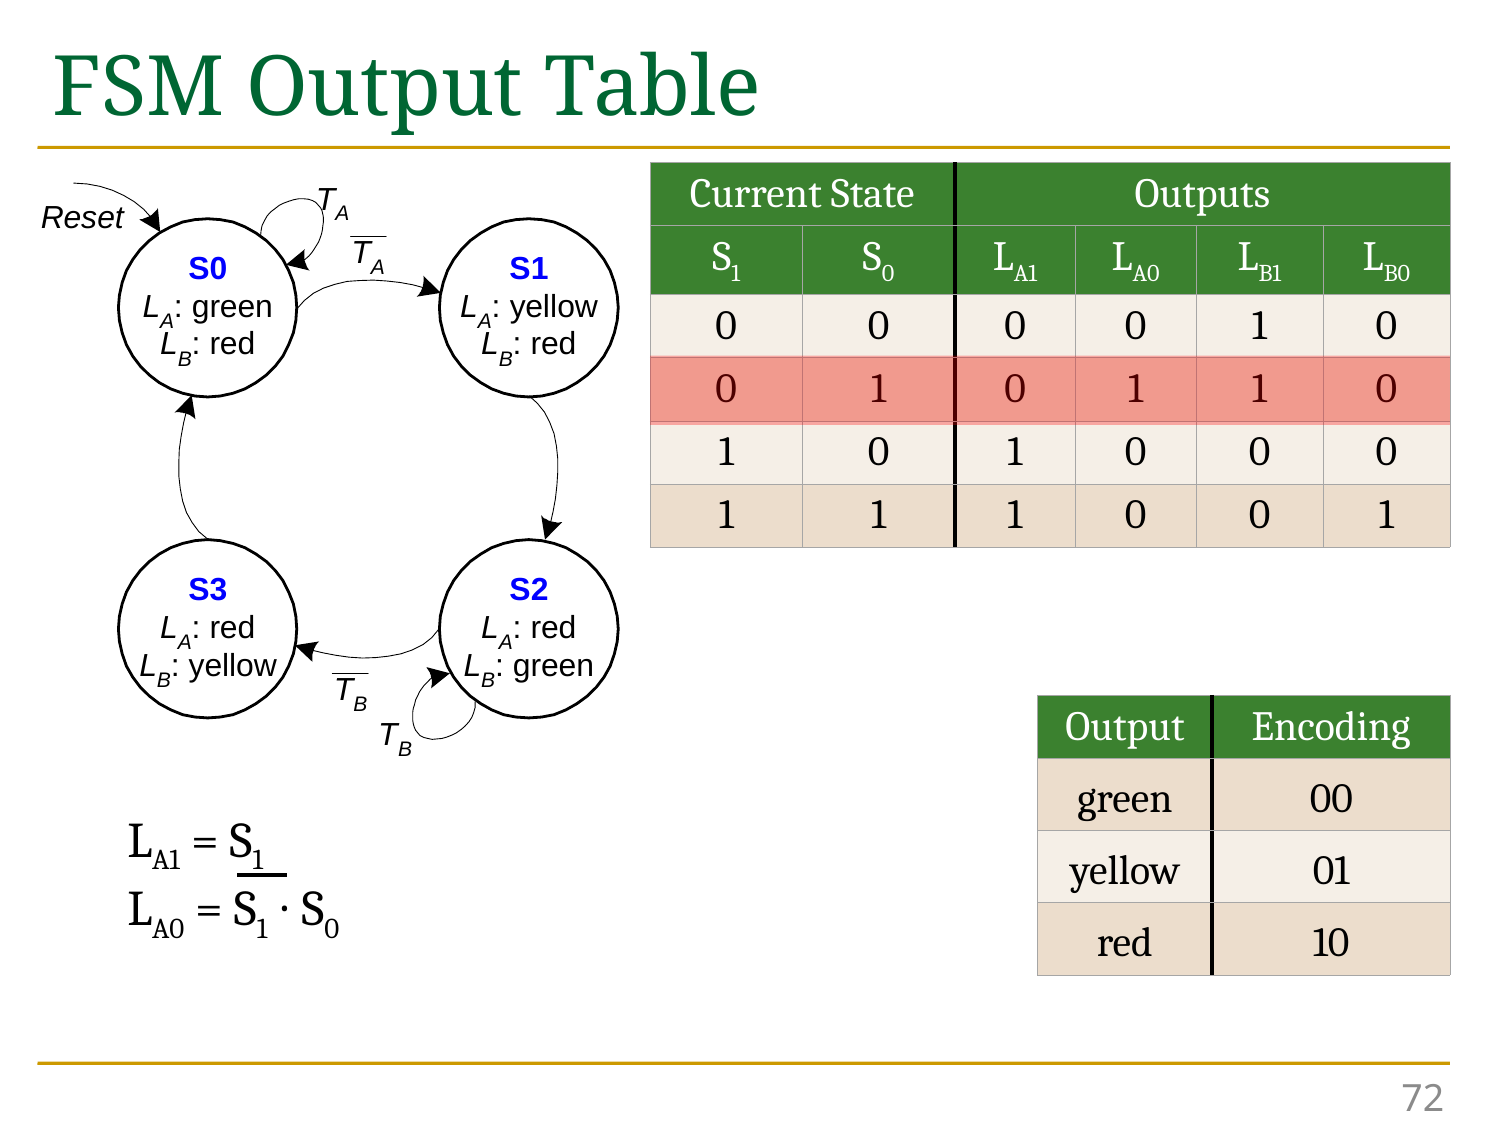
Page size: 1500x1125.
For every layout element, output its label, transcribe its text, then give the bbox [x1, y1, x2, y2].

table_cell 1 [651, 485, 802, 547]
table_cell 0 [803, 295, 953, 355]
table_cell 10 [1214, 903, 1450, 975]
table_cell 0 [1197, 425, 1323, 484]
table_cell 1 [803, 485, 953, 547]
table_cell 1 [651, 425, 802, 484]
table_header Current State [651, 163, 953, 225]
table_cell 0 [1076, 295, 1196, 355]
table_cell 1 [957, 485, 1075, 547]
table_cell 0 [1076, 425, 1196, 484]
table_cell 0 [1076, 485, 1196, 547]
table_cell 0 [803, 425, 953, 484]
table_cell 0 [1197, 485, 1323, 547]
table_cell LA0 [1076, 226, 1196, 294]
table_cell S1 [651, 226, 802, 294]
table_cell 0 [1324, 425, 1450, 484]
table_header Outputs [957, 163, 1450, 225]
table_cell 01 [1214, 831, 1450, 902]
table_cell 0 [651, 295, 802, 355]
table_cell LB0 [1324, 226, 1450, 294]
text_box [650, 355, 1450, 425]
table_header Encoding [1214, 696, 1450, 758]
table_cell LA1 [957, 226, 1075, 294]
table_cell green [1038, 759, 1210, 830]
table_cell 0 [957, 295, 1075, 355]
table_cell 1 [1324, 485, 1450, 547]
slide_number 72 [1121, 1066, 1460, 1125]
table_cell red [1038, 903, 1210, 975]
table_cell S0 [803, 226, 953, 294]
table_cell yellow [1038, 831, 1210, 902]
table_cell 0 [1324, 295, 1450, 355]
text_box LA1 = S1 LA0 = S1 ∙ S0 [112, 799, 488, 952]
table_cell 1 [957, 425, 1075, 484]
table_cell 00 [1214, 759, 1450, 830]
table_header Output [1038, 696, 1210, 758]
table_cell 1 [1197, 295, 1323, 355]
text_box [15, 153, 640, 776]
title FSM Output Table [37, 24, 1450, 200]
table_cell LB1 [1197, 226, 1323, 294]
